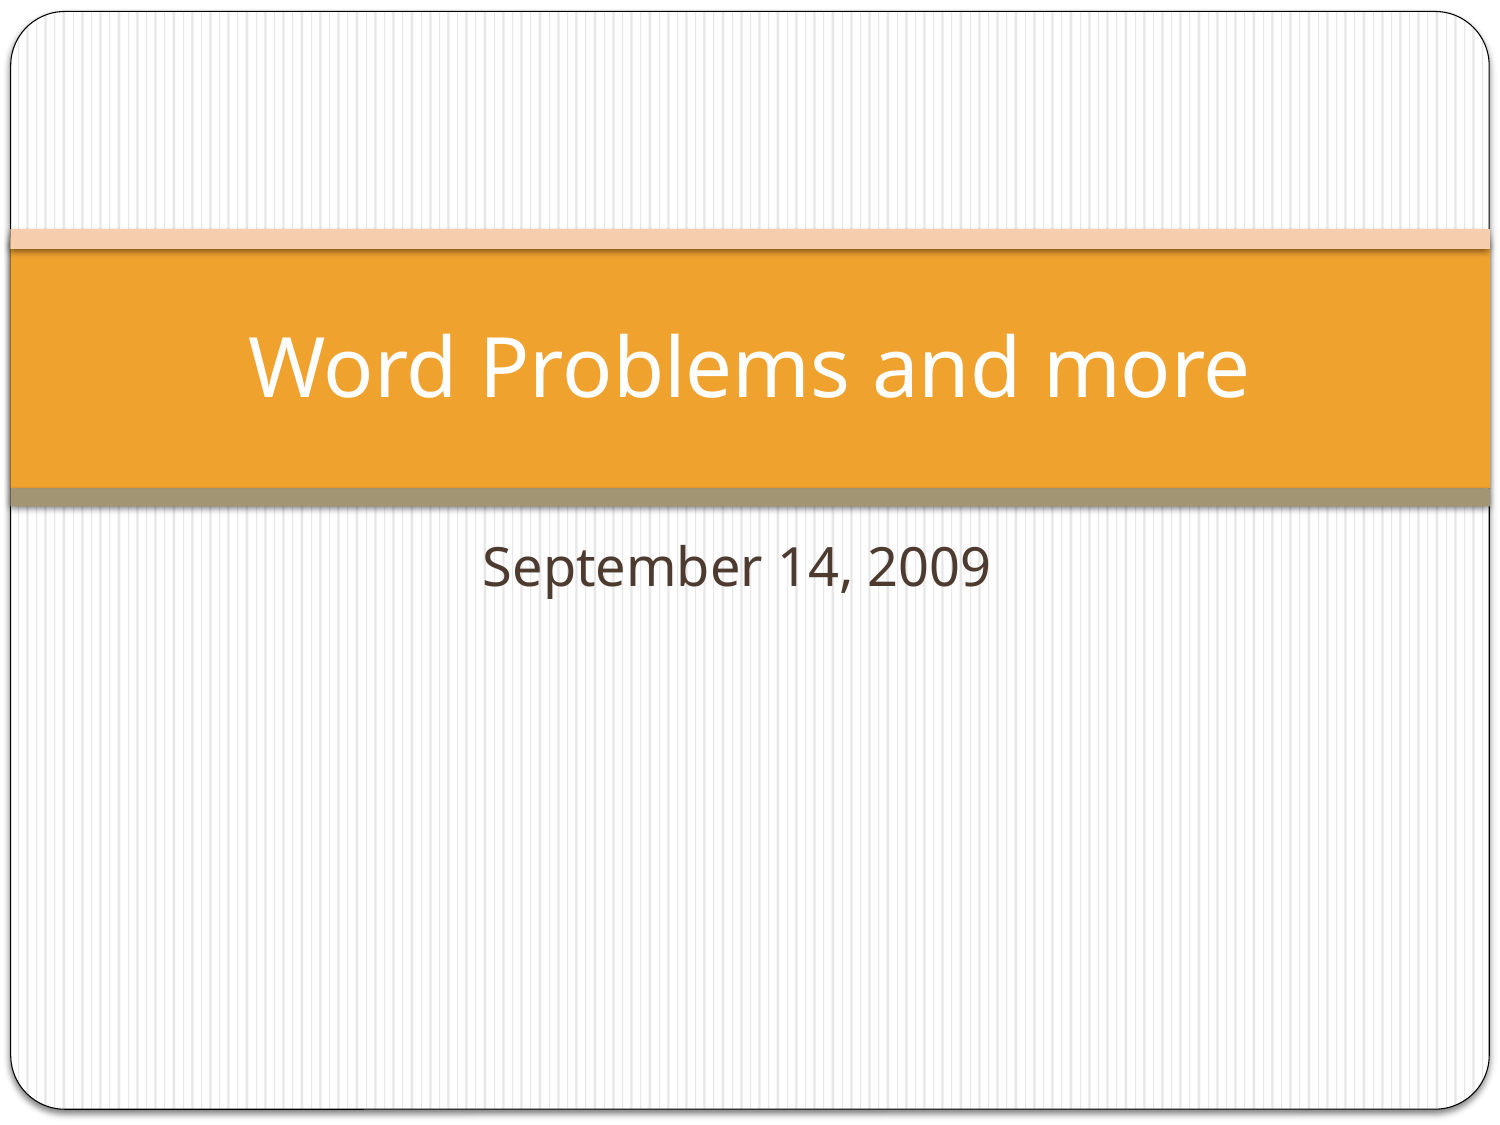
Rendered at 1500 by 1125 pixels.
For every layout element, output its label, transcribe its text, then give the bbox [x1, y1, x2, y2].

title Word Problems and more [75, 247, 1425, 489]
subtitle September 14, 2009 [212, 525, 1263, 788]
